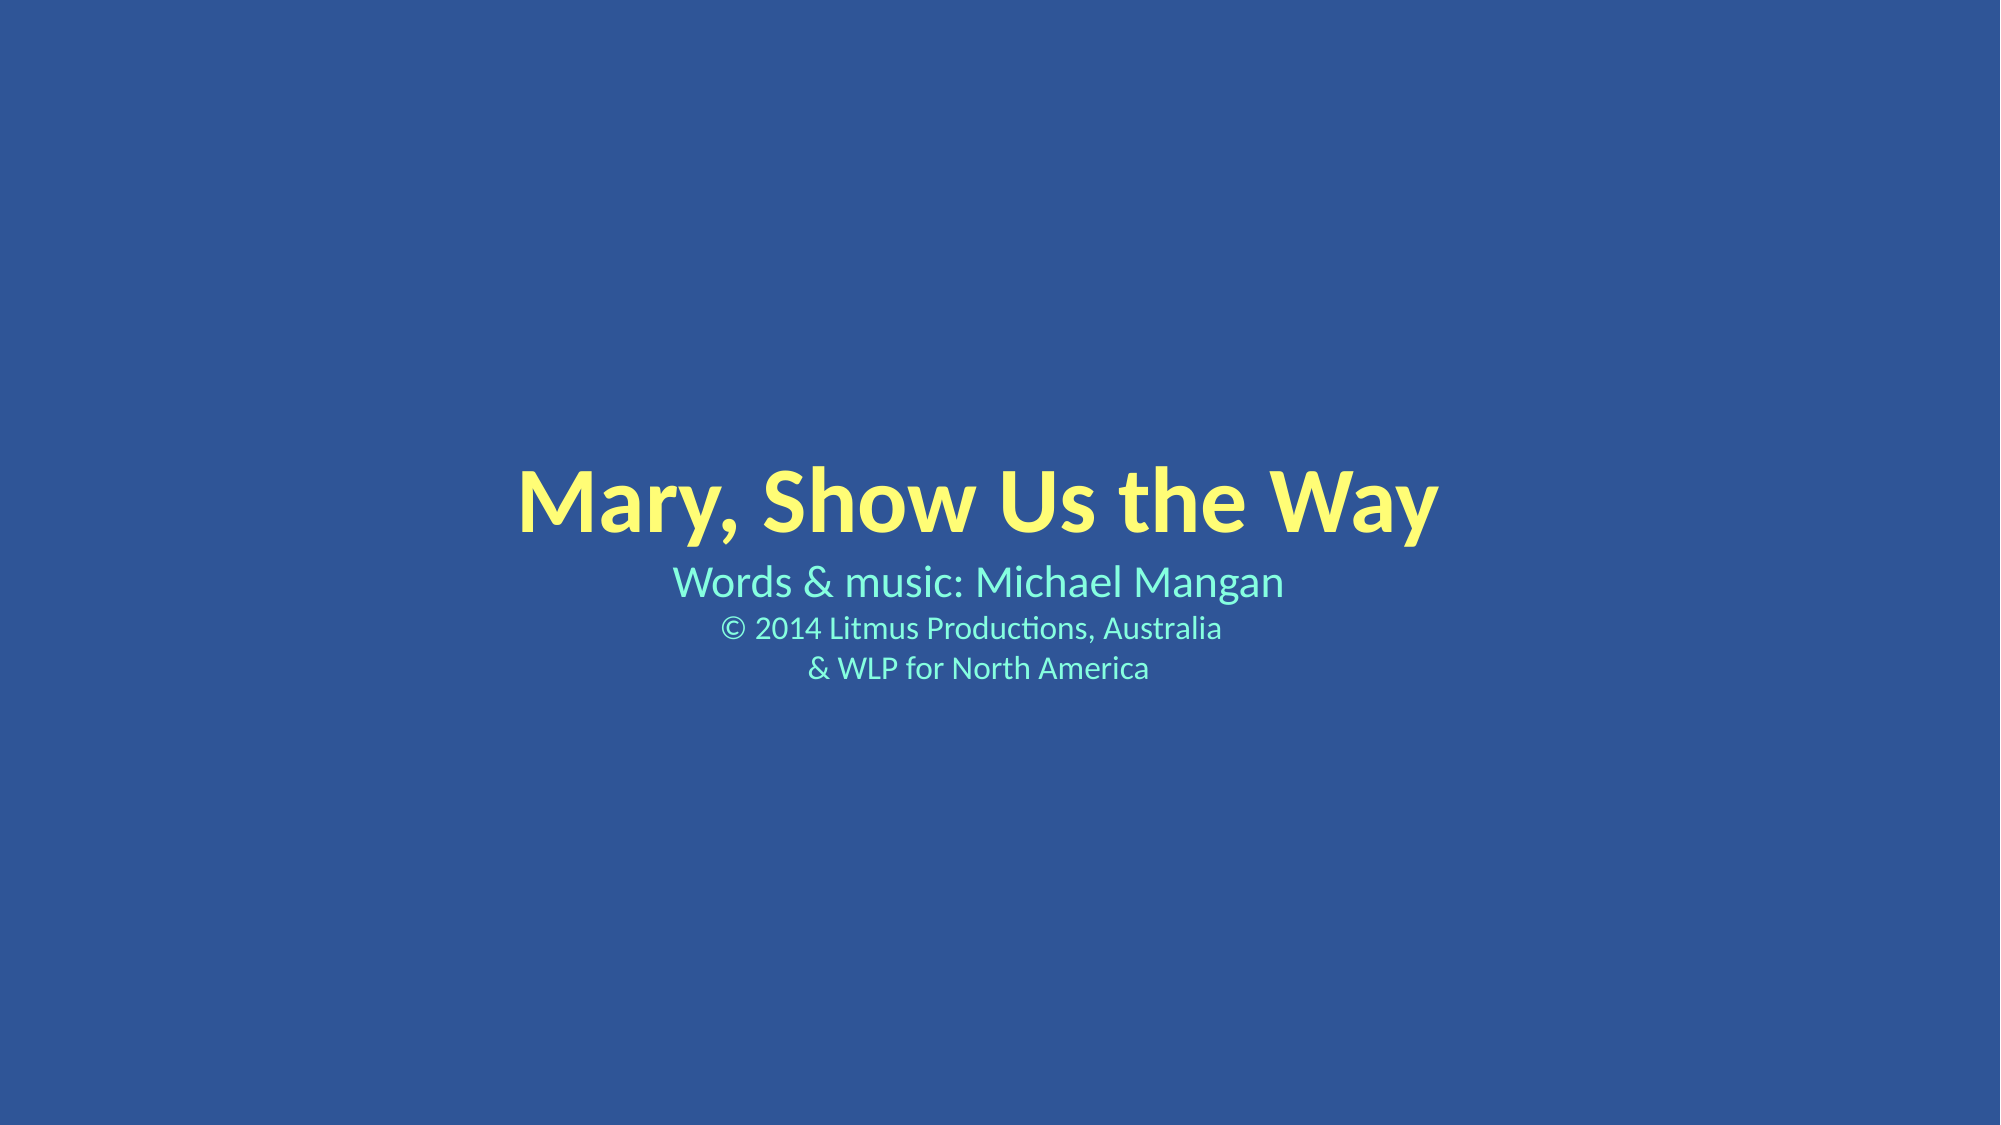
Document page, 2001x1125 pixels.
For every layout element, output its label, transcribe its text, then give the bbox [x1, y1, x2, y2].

text_box Mary, Show Us the Way Words & music: Michael Mangan © 2014 Litmus Productions, Australia & WLP for North America [291, 403, 1667, 722]
